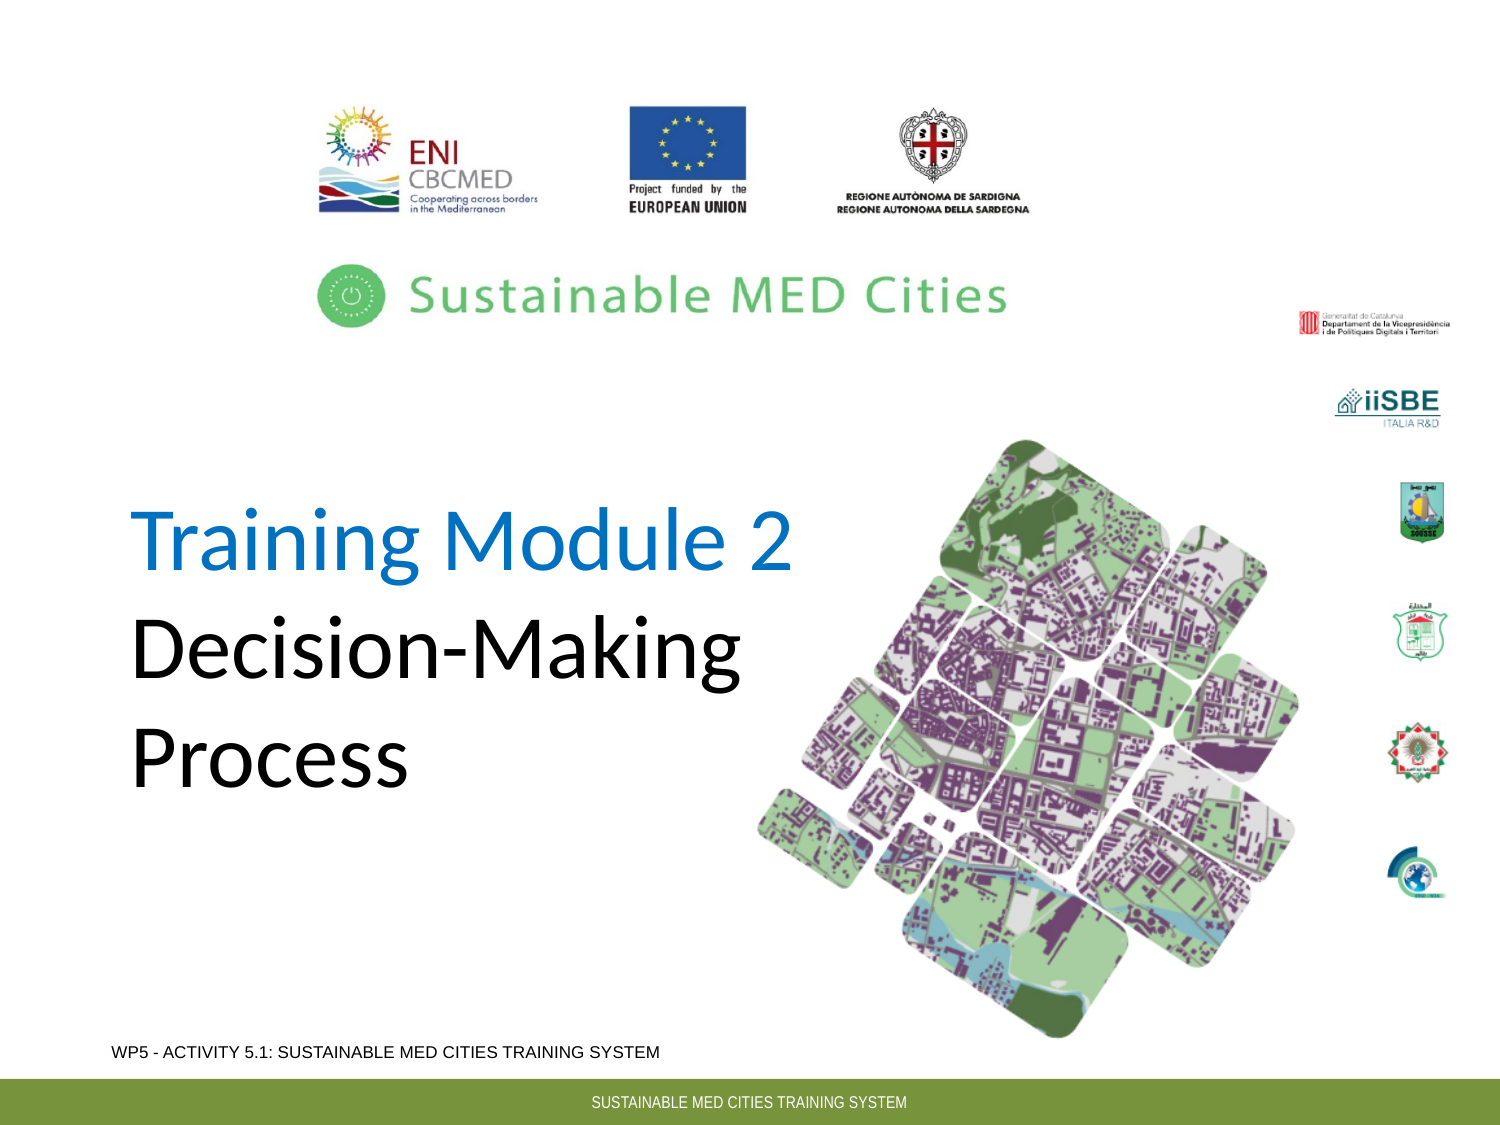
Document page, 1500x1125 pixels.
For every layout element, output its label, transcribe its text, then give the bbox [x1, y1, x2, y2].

picture [1327, 386, 1454, 433]
picture [284, 84, 1454, 1078]
picture [1294, 301, 1454, 342]
picture [1395, 479, 1454, 548]
picture [1377, 844, 1454, 905]
subtitle Training Module 2 Decision-Making Process [115, 471, 1035, 828]
